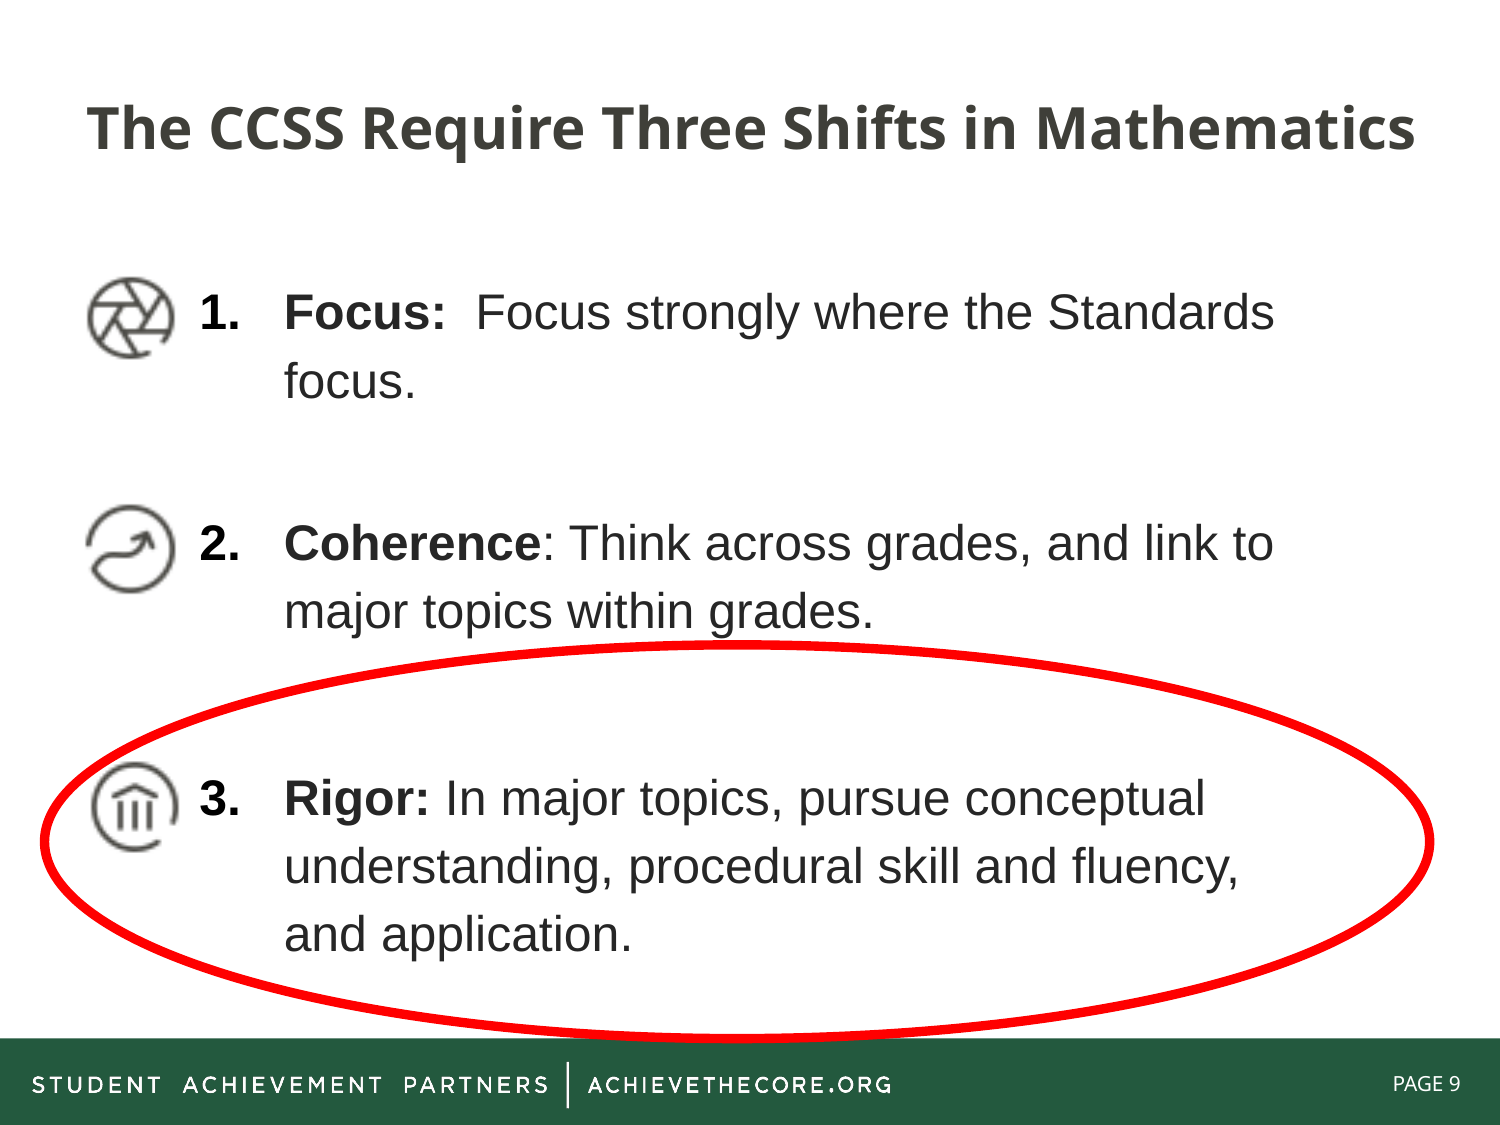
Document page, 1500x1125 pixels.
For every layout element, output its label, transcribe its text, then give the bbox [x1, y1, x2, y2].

picture [74, 757, 188, 859]
picture [12, 1055, 911, 1112]
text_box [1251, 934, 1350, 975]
text_box Focus: Focus strongly where the Standards focus. Coherence: Think across grades, and link to major topics within grades. Rigor: In major topics, pursue conceptual understanding, procedural skill and fluency, and application. [184, 263, 1350, 749]
picture [76, 270, 181, 377]
picture [74, 494, 185, 609]
text_box [44, 644, 1430, 1039]
text_box The CCSS Require Three Shifts in Mathematics [71, 72, 1500, 169]
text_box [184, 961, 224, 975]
